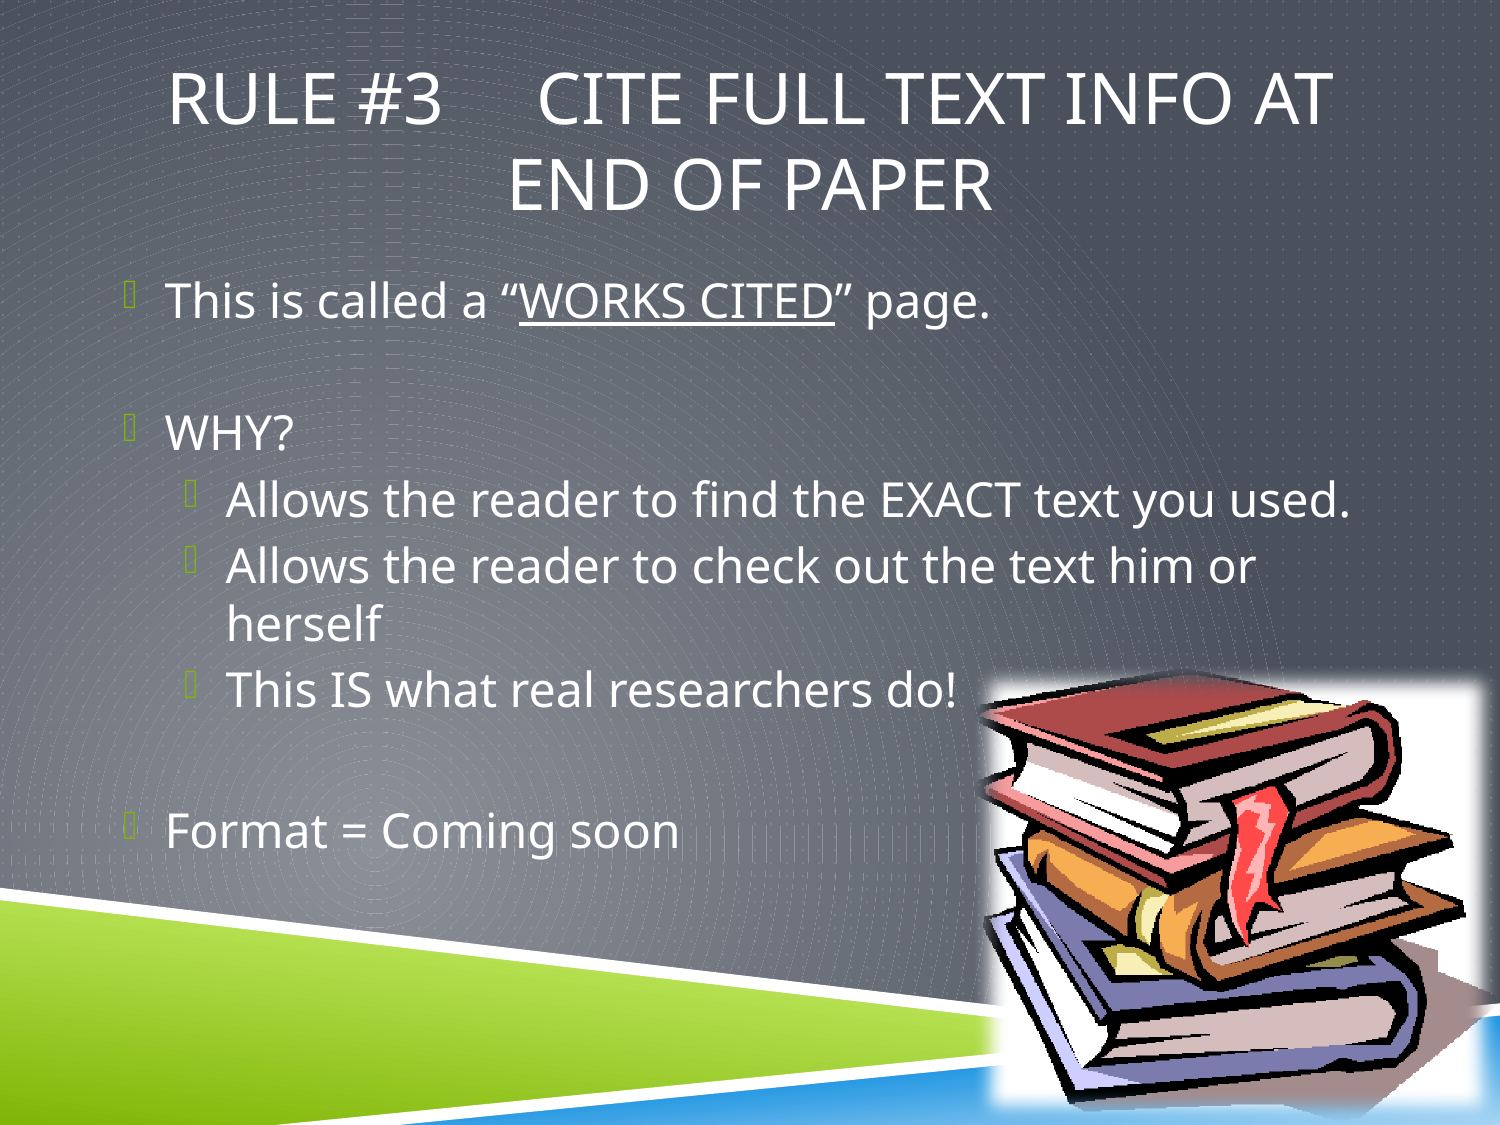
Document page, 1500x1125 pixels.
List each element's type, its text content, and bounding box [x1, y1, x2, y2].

title Rule #3 Cite full text info at end of paper [112, 45, 1388, 233]
picture [972, 664, 1500, 1125]
list This is called a “WORKS CITED” page. WHY? Allows the reader to find the EXACT text you used. Allows the reader to check out the text him or herself This IS what real researchers do! Format = Coming soon [112, 262, 1388, 875]
